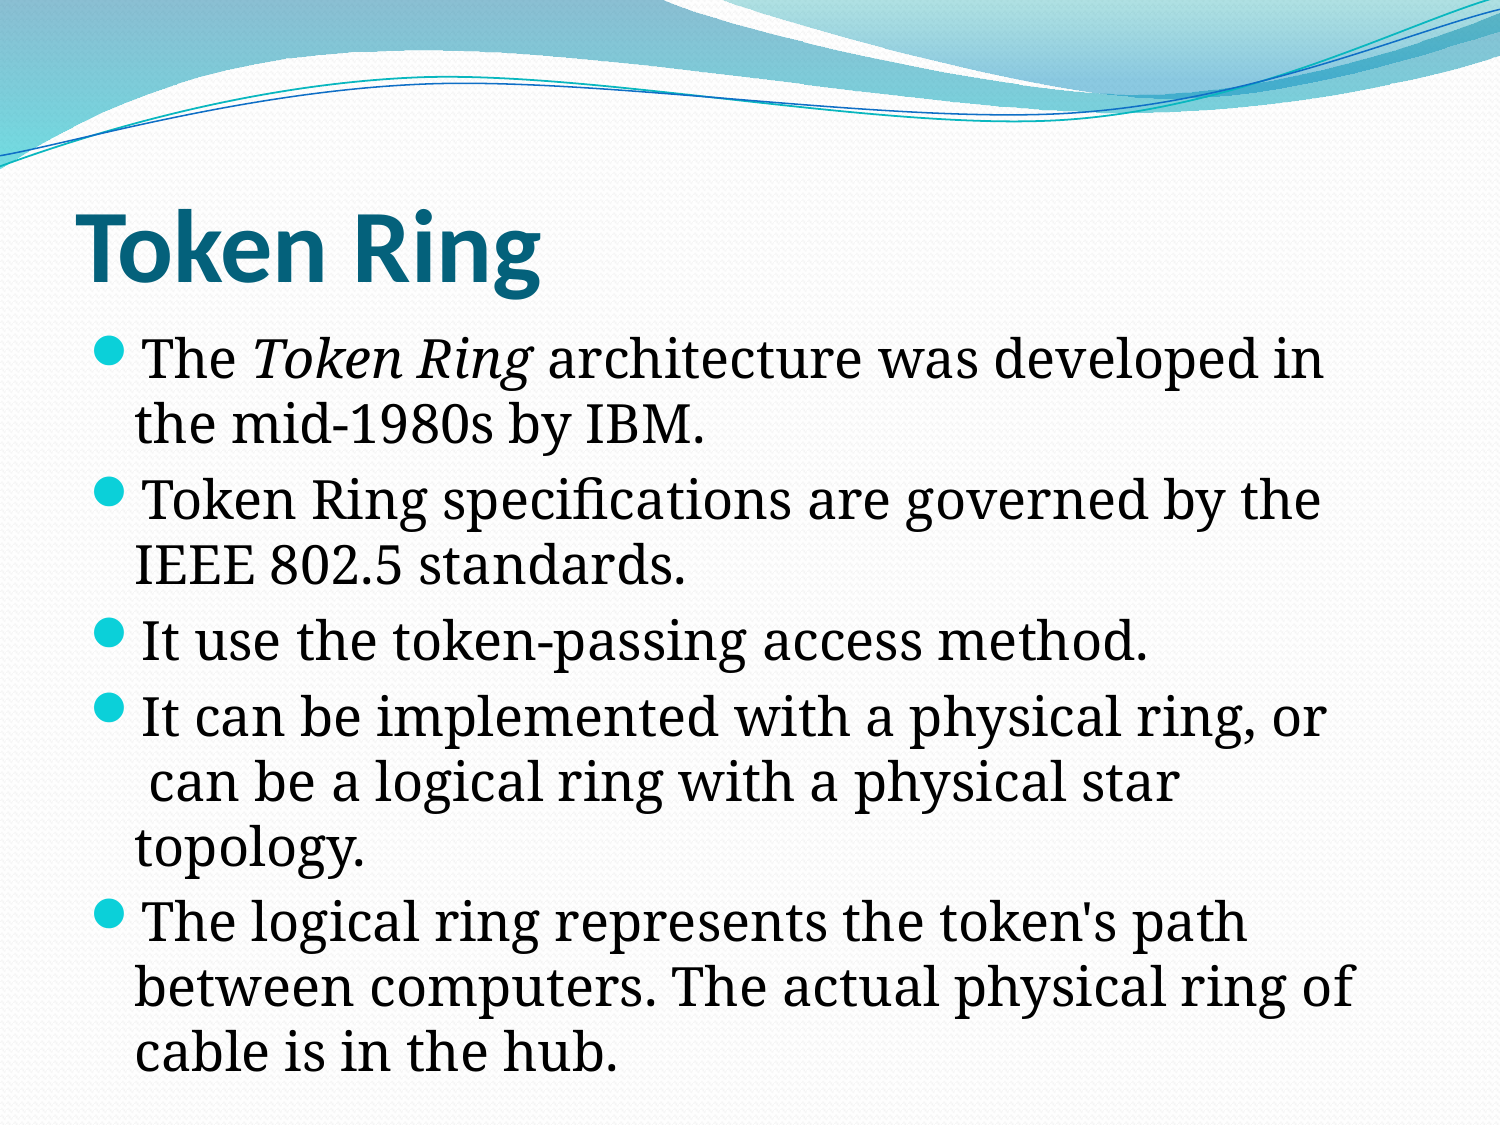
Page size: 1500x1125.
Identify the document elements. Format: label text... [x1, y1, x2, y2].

title Token Ring [75, 115, 1425, 303]
list The Token Ring architecture was developed in the mid-1980s by IBM. Token Ring specifications are governed by the IEEE 802.5 standards. It use the token-passing access method. It can be implemented with a physical ring, or can be a logical ring with a physical star topology. The logical ring represents the token's path between computers. The actual physical ring of cable is in the hub. [75, 317, 1425, 1038]
